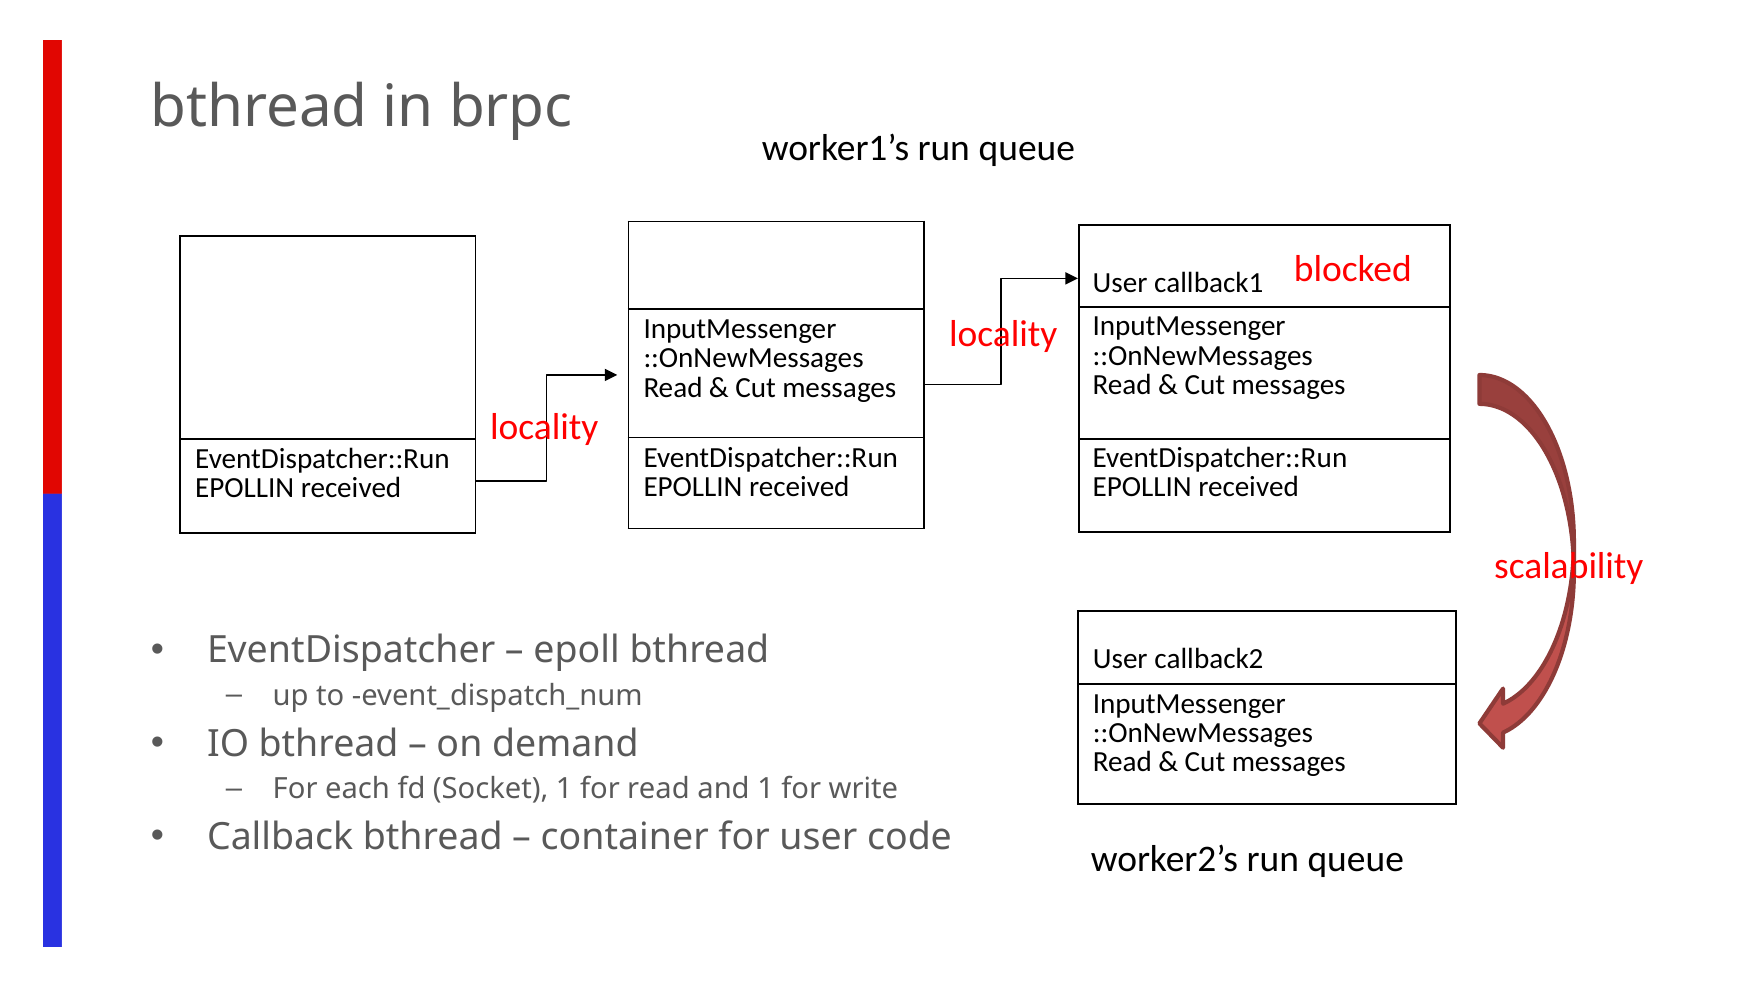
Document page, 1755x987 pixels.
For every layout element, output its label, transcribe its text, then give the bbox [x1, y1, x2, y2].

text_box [475, 374, 618, 482]
text_box worker1’s run queue [747, 115, 1137, 176]
list EventDispatcher – epoll bthread up to -event_dispatch_num IO bthread – on demand For each fd (Socket), 1 for read and 1 for write Callback bthread – container for user code [135, 618, 1043, 905]
table_cell InputMessenger ::OnNewMessages Read & Cut messages [1079, 685, 1455, 803]
text_box scalability [1479, 533, 1681, 594]
table_cell EventDispatcher::Run EPOLLIN received [1080, 440, 1449, 531]
table_cell InputMessenger ::OnNewMessages Read & Cut messages [629, 310, 923, 437]
text_box [1477, 594, 1576, 750]
text_box blocked [1279, 236, 1445, 296]
table_header User callback1 [1080, 226, 1449, 306]
table_header User callback2 [1079, 612, 1455, 683]
text_box [1477, 372, 1576, 533]
picture [43, 40, 62, 947]
table_cell InputMessenger ::OnNewMessages Read & Cut messages [1080, 308, 1449, 438]
text_box bthread in brpc [135, 60, 1657, 146]
text_box worker2’s run queue [1076, 826, 1466, 886]
table_header [629, 222, 923, 308]
table_cell EventDispatcher::Run EPOLLIN received [629, 438, 923, 528]
table_header [181, 237, 475, 438]
table_cell EventDispatcher::Run EPOLLIN received [181, 440, 475, 532]
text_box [924, 278, 1079, 385]
